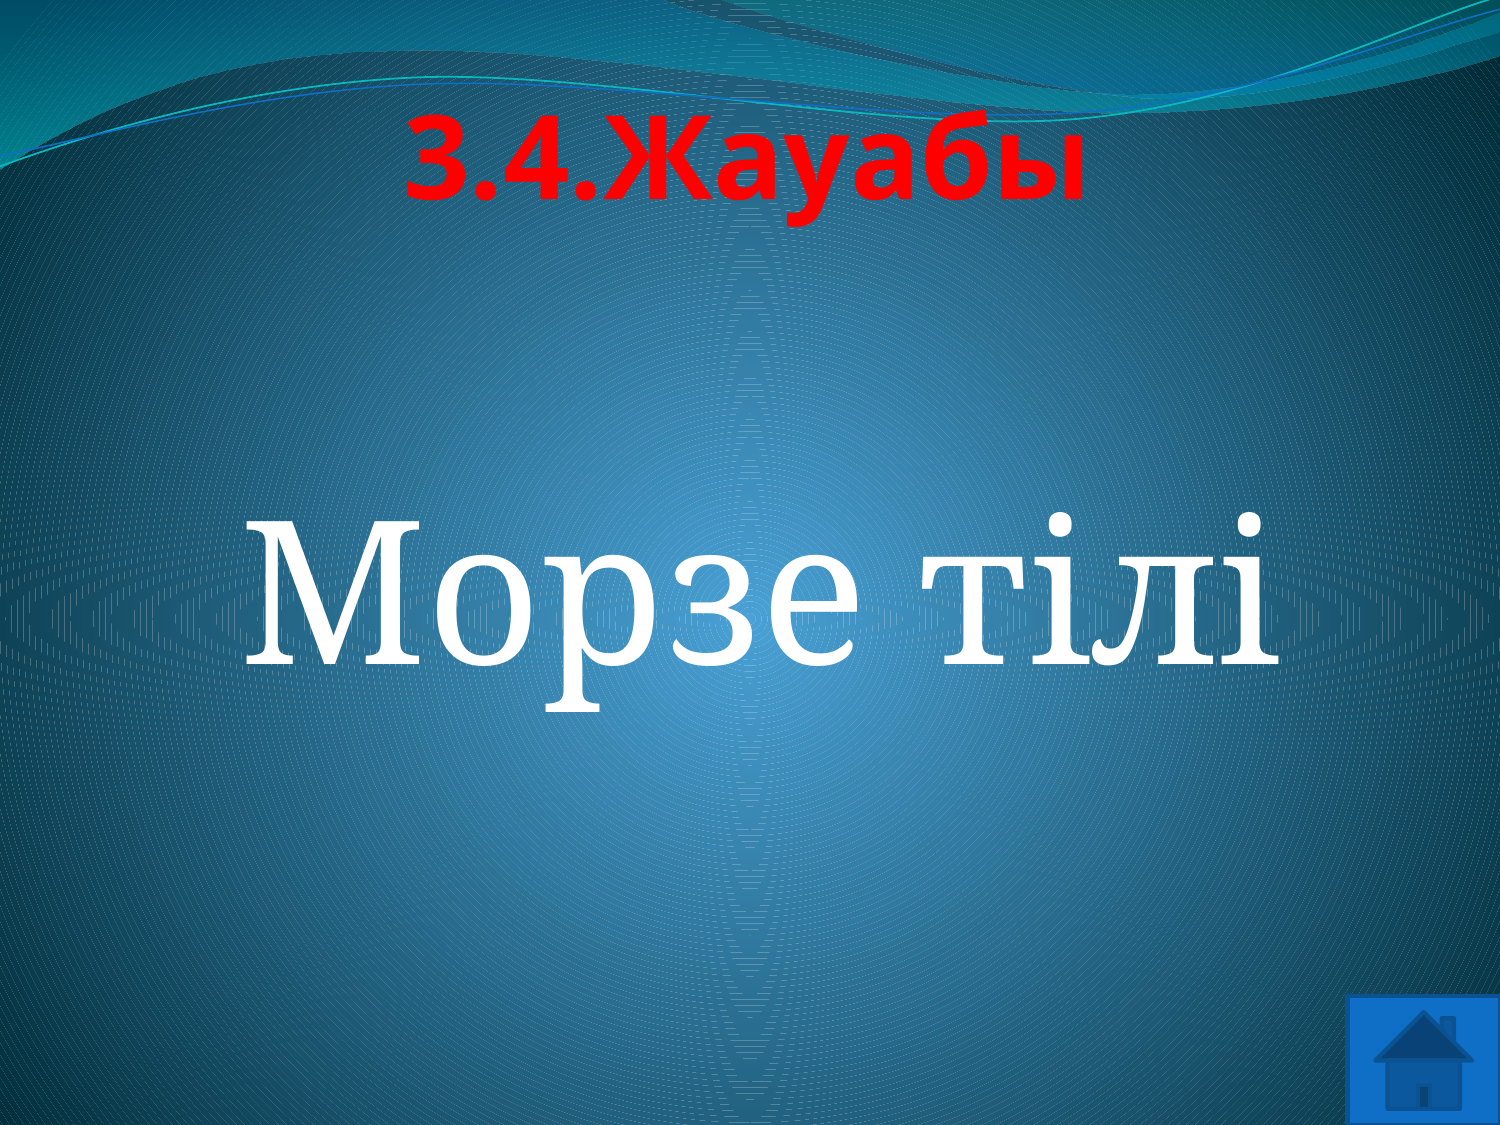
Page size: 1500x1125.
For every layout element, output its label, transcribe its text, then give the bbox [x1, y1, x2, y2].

text_box [1345, 994, 1500, 1125]
title 3.4.Жауабы [105, 70, 1394, 223]
text_box Морзе тілі [224, 456, 1297, 712]
